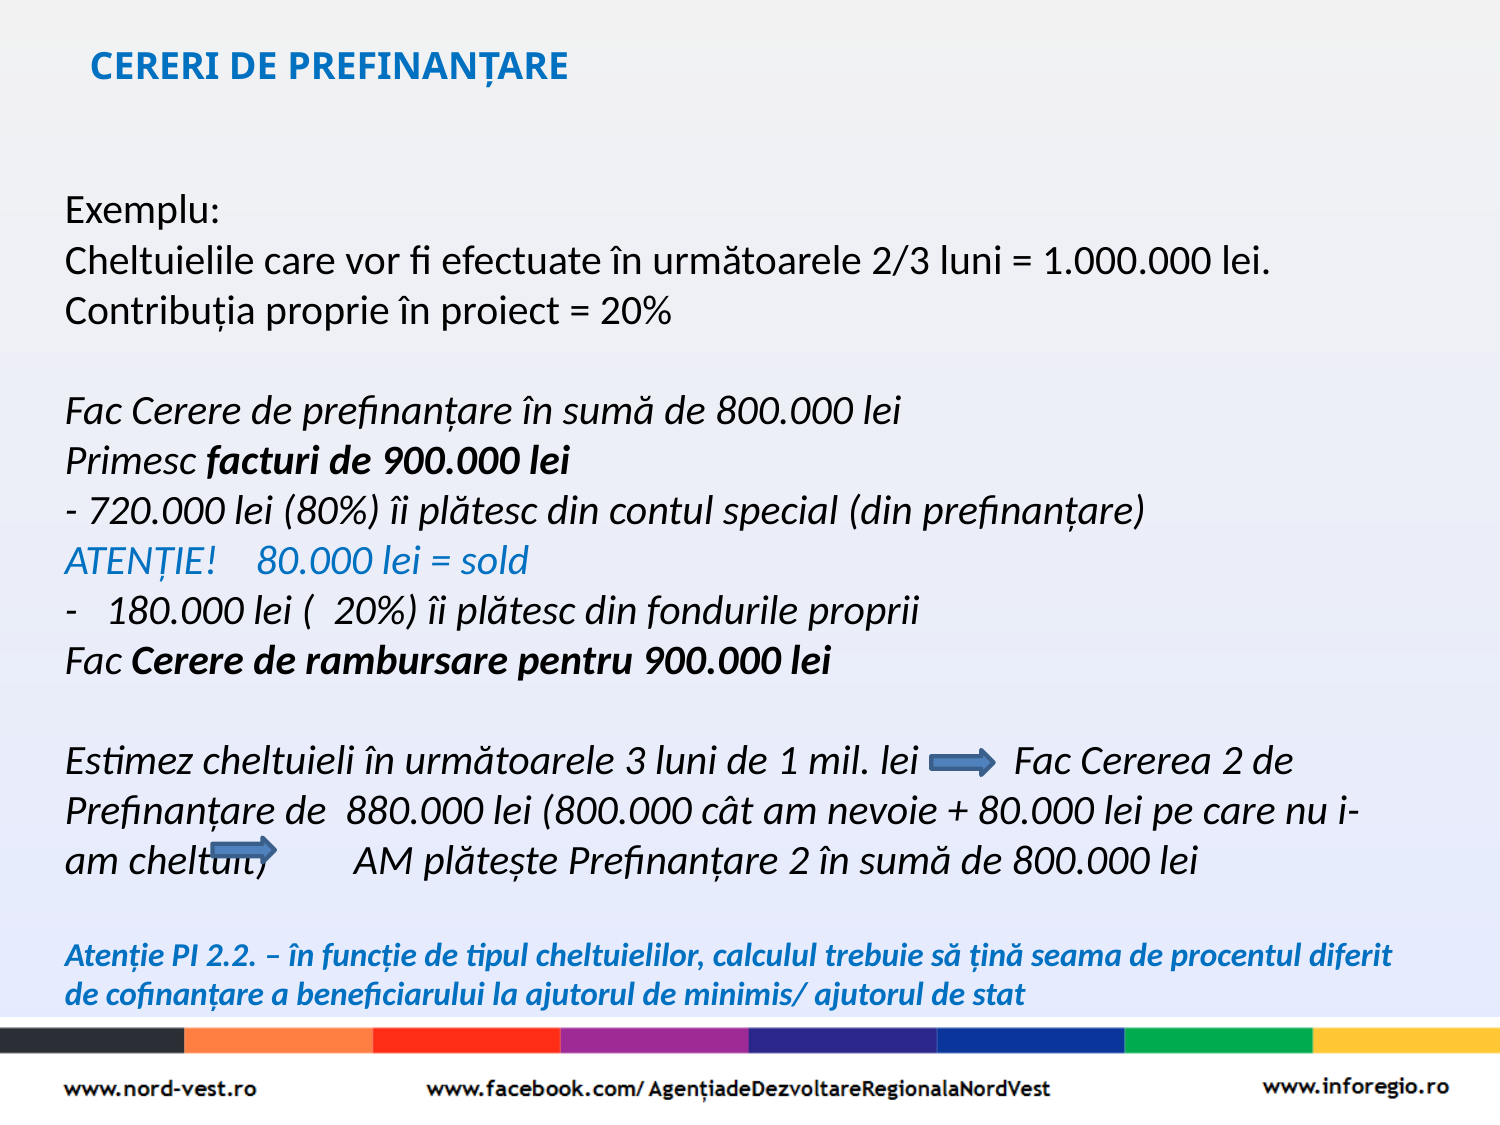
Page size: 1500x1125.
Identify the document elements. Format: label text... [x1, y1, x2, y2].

text_box [929, 748, 996, 777]
text_box [210, 835, 277, 865]
title CERERI DE PREFINANȚARE [89, 42, 1411, 88]
picture [0, 1017, 1500, 1125]
text_box Exemplu: Cheltuielile care vor fi efectuate în următoarele 2/3 luni = 1.000.000 lei. Contribuția proprie în proiect = 20% Fac Cerere de prefinanțare în sumă de 800.000 lei Primesc facturi de 900.000 lei - 720.000 lei (80%) îi plătesc din contul special (din prefinanțare) ATENȚIE! 80.000 lei = sold - 180.000 lei ( 20%) îi plătesc din fondurile proprii Fac Cerere de rambursare pentru 900.000 lei Estimez cheltuieli în următoarele 3 luni de 1 mil. lei Fac Cererea 2 de Prefinanțare de 880.000 lei (800.000 cât am nevoie + 80.000 lei pe care nu i-am cheltuit) AM plătește Prefinanțare 2 în sumă de 800.000 lei Atenție PI 2.2. – în funcție de tipul cheltuielilor, calculul trebuie să țină seama de procentul diferit de cofinanțare a beneficiarului la ajutorul de minimis/ ajutorul de stat [50, 174, 1425, 1065]
